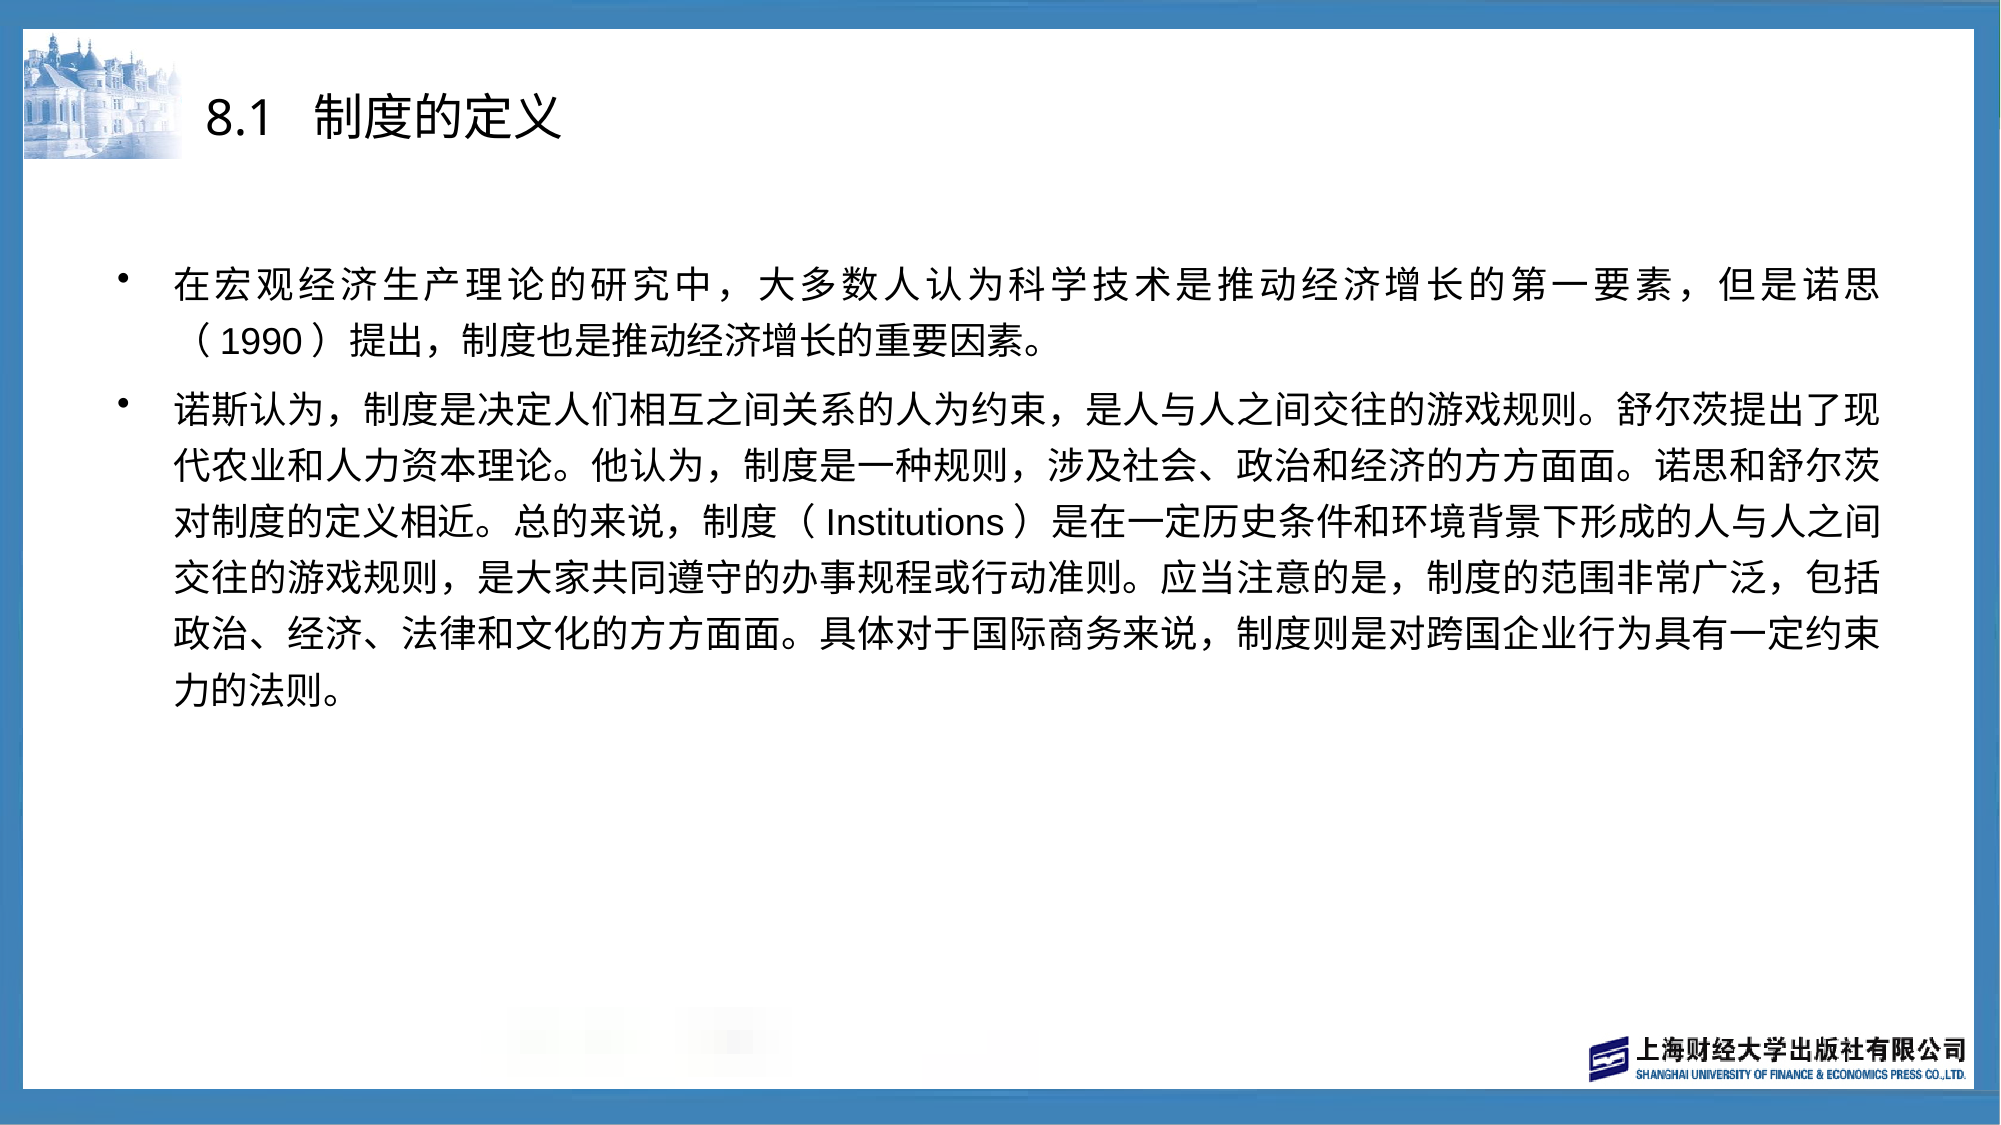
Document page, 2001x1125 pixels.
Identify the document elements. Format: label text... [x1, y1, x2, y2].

picture [0, 0, 2001, 1125]
title 8.1 制度的定义 [190, 64, 1547, 168]
list 在宏观经济生产理论的研究中，大多数人认为科学技术是推动经济增长的第一要素，但是诺思（1990）提出，制度也是推动经济增长的重要因素。 诺斯认为，制度是决定人们相互之间关系的人为约束，是人与人之间交往的游戏规则。舒尔茨提出了现代农业和人力资本理论。他认为，制度是一种规则，涉及社会、政治和经济的方方面面。诺思和舒尔茨对制度的定义相近。总的来说，制度（Institutions）是在一定历史条件和环境背景下形成的人与人之间交往的游戏规则，是大家共同遵守的办事规程或行动准则。应当注意的是，制度的范围非常广泛，包括政治、经济、法律和文化的方方面面。具体对于国际商务来说，制度则是对跨国企业行为具有一定约束力的法则。 [102, 241, 1898, 1065]
